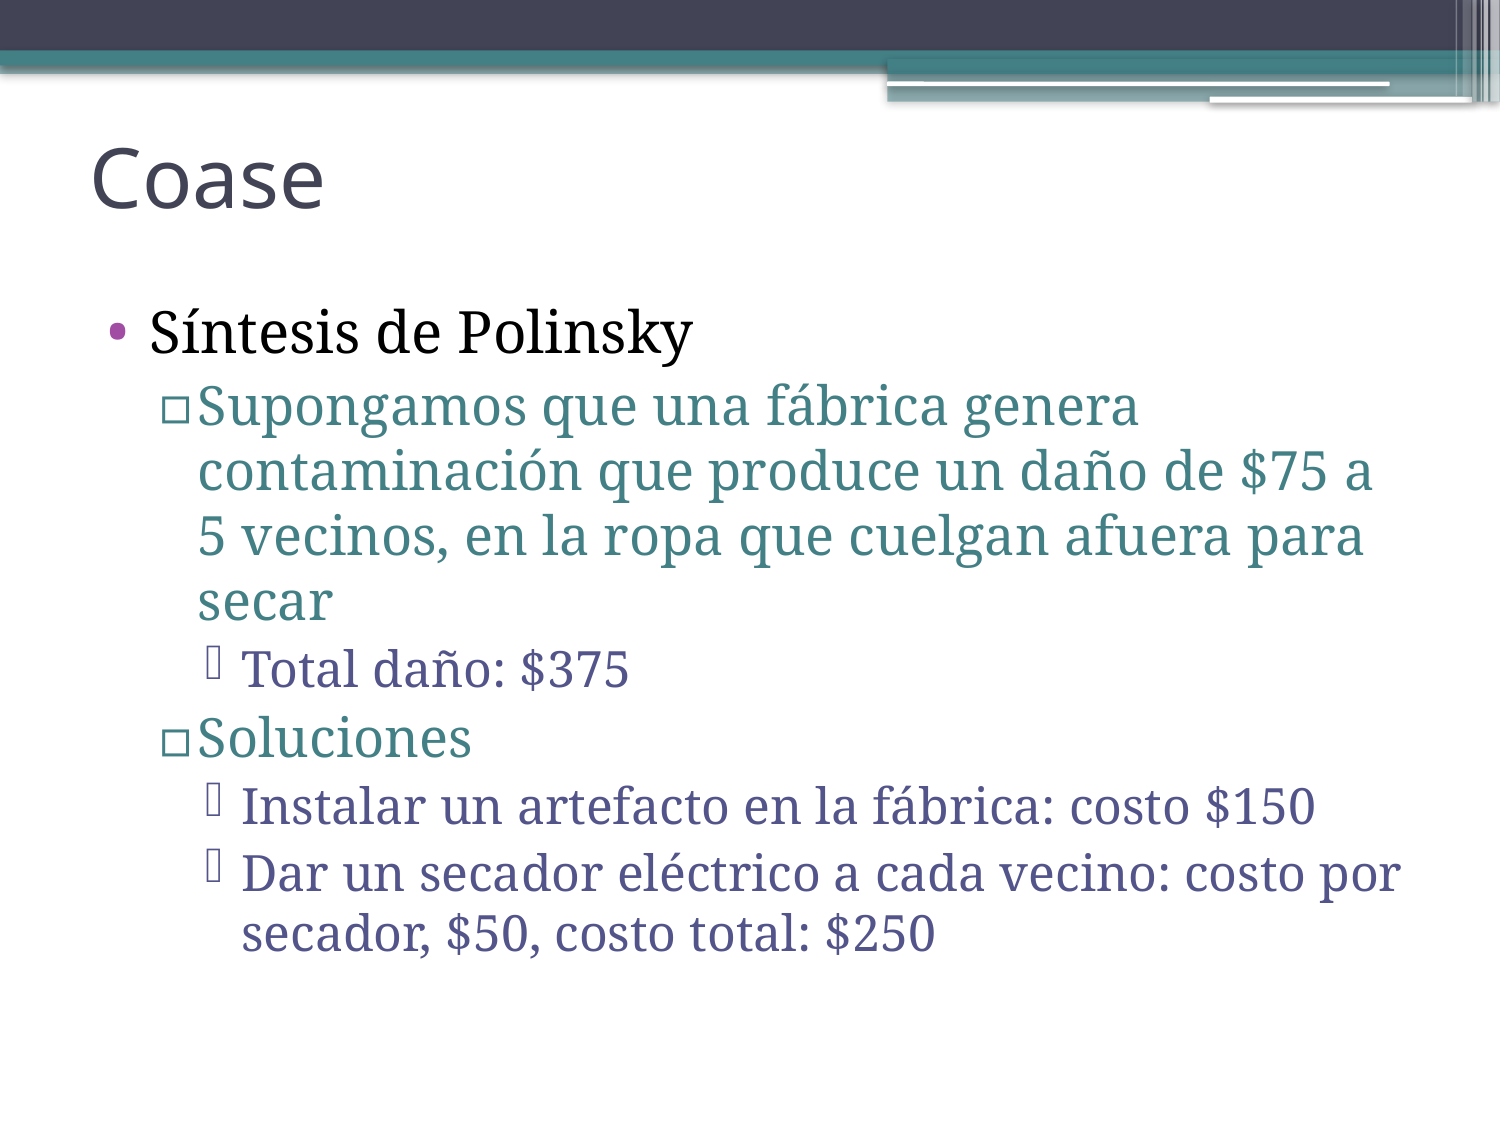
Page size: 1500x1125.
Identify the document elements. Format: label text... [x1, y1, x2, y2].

list Síntesis de Polinsky Supongamos que una fábrica genera contaminación que produce un daño de $75 a 5 vecinos, en la ropa que cuelgan afuera para secar Total daño: $375 Soluciones Instalar un artefacto en la fábrica: costo $150 Dar un secador eléctrico a cada vecino: costo por secador, $50, costo total: $250 [75, 287, 1425, 1004]
title Coase [75, 87, 1425, 263]
